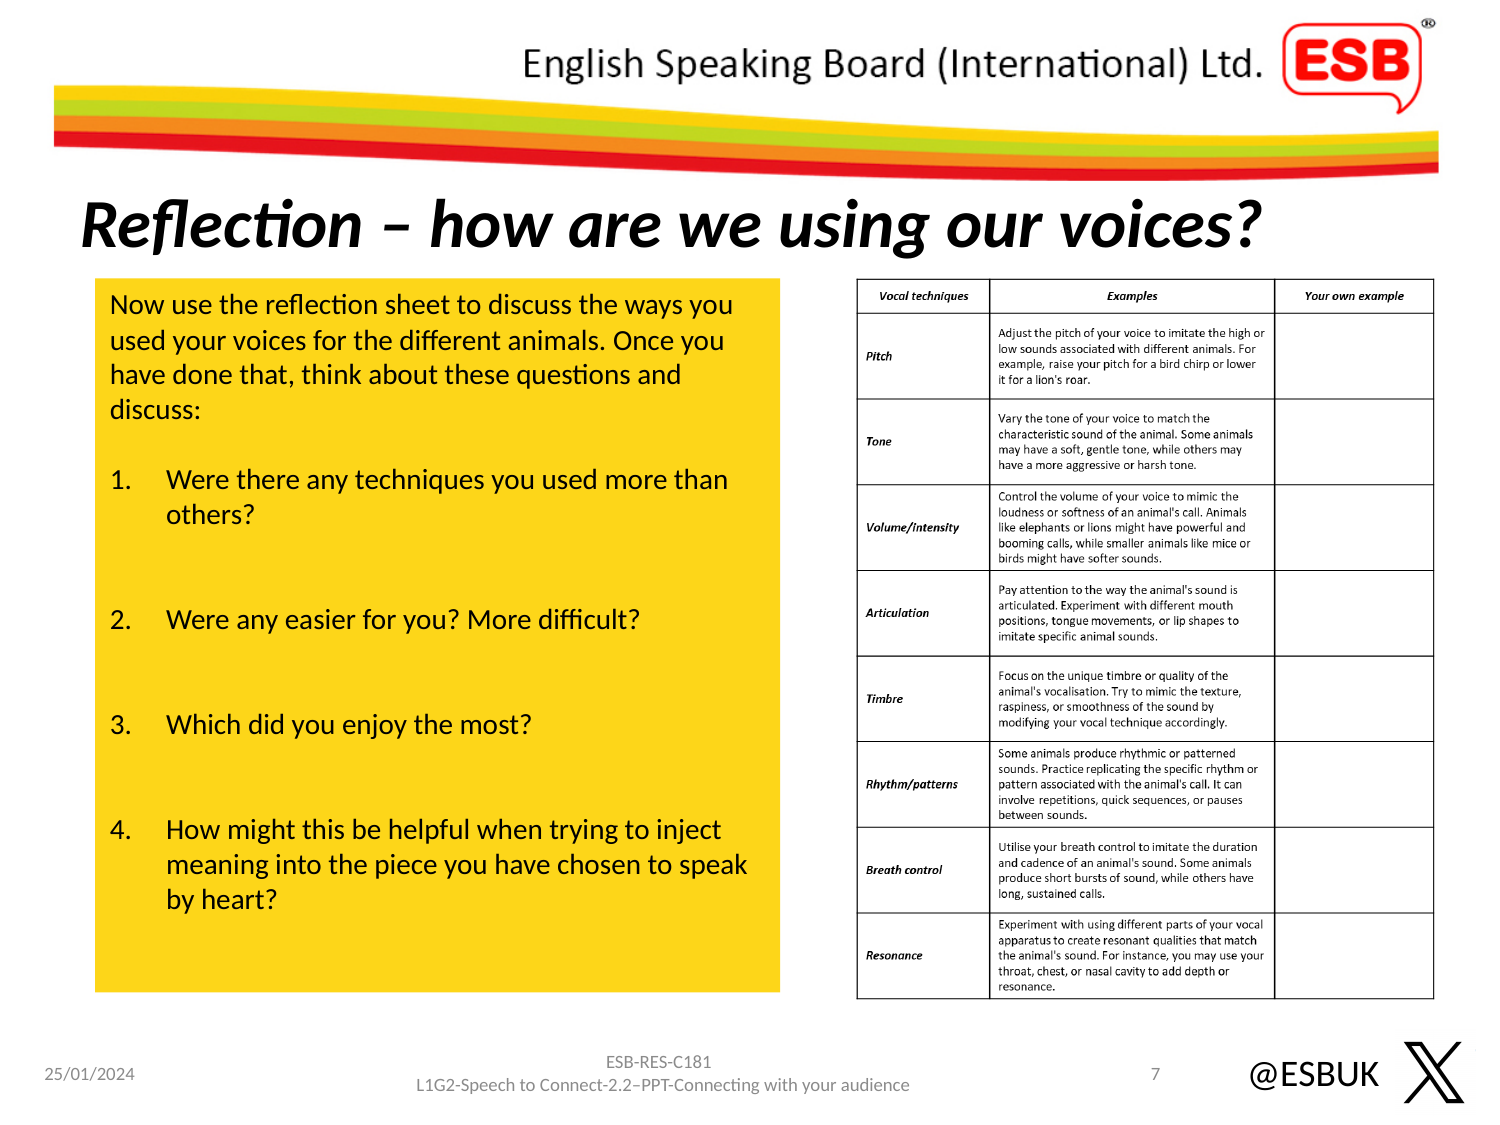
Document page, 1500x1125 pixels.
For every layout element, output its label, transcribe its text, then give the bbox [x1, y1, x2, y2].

picture [1395, 1029, 1476, 1116]
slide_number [29, 1042, 367, 1103]
footer ESB-RES-C181 L1G2-Speech to Connect-2.2–PPT-Connecting with your audience [395, 1042, 930, 1103]
picture [0, 0, 1500, 189]
title Reflection – how are we using our voices? [64, 172, 1359, 279]
slide_number 7 [930, 1042, 1176, 1103]
text_box Now use the reflection sheet to discuss the ways you used your voices for the different animals. Once you have done that, think about these questions and discuss: Were there any techniques you used more than others? Were any easier for you? More difficult? Which did you enjoy the most? How might this be helpful when trying to inject meaning into the piece you have chosen to speak by heart? [95, 278, 781, 993]
picture [856, 278, 1435, 1002]
